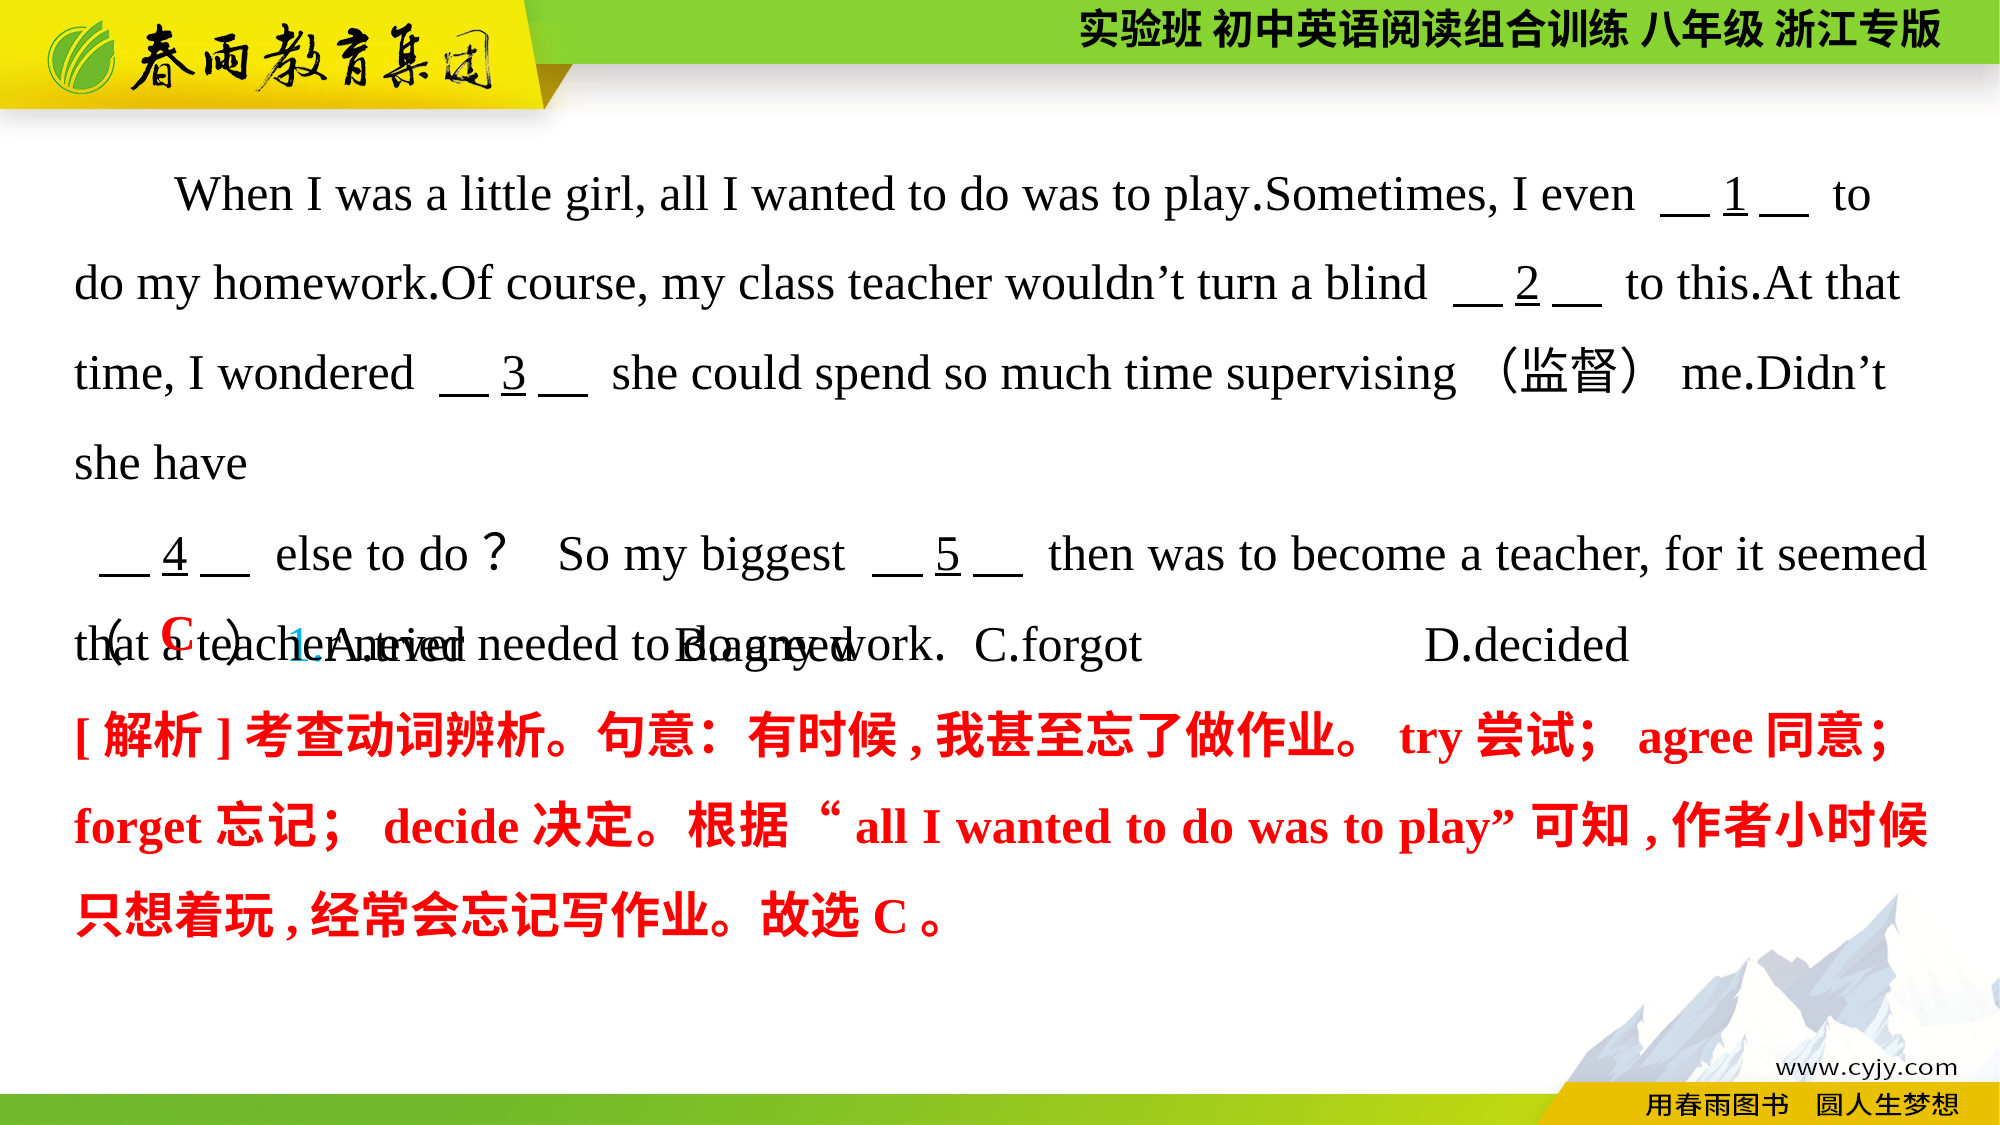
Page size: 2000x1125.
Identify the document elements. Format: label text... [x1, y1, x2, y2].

text_box C [145, 593, 212, 669]
list When I was a little girl, all I wanted to do was to play.Sometimes, I even 1 to do my homework.Of course, my class teacher wouldn’t turn a blind 2 to this.At that time, I wondered 3 she could spend so much time supervising（监督）me.Didn’t she have 4 else to do？ So my biggest 5 then was to become a teacher, for it seemed that a teacher never needed to do any work. [59, 122, 1944, 581]
text_box （ ）1.A.tried B.agreed C.forgot D.decided [59, 581, 1944, 680]
picture [0, 0, 2000, 1125]
text_box [解析]考查动词辨析。句意：有时候,我甚至忘了做作业。try尝试；agree同意；forget忘记；decide决定。根据“all I wanted to do was to play”可知,作者小时候只想着玩,经常会忘记写作业。故选C。 [59, 680, 1944, 951]
